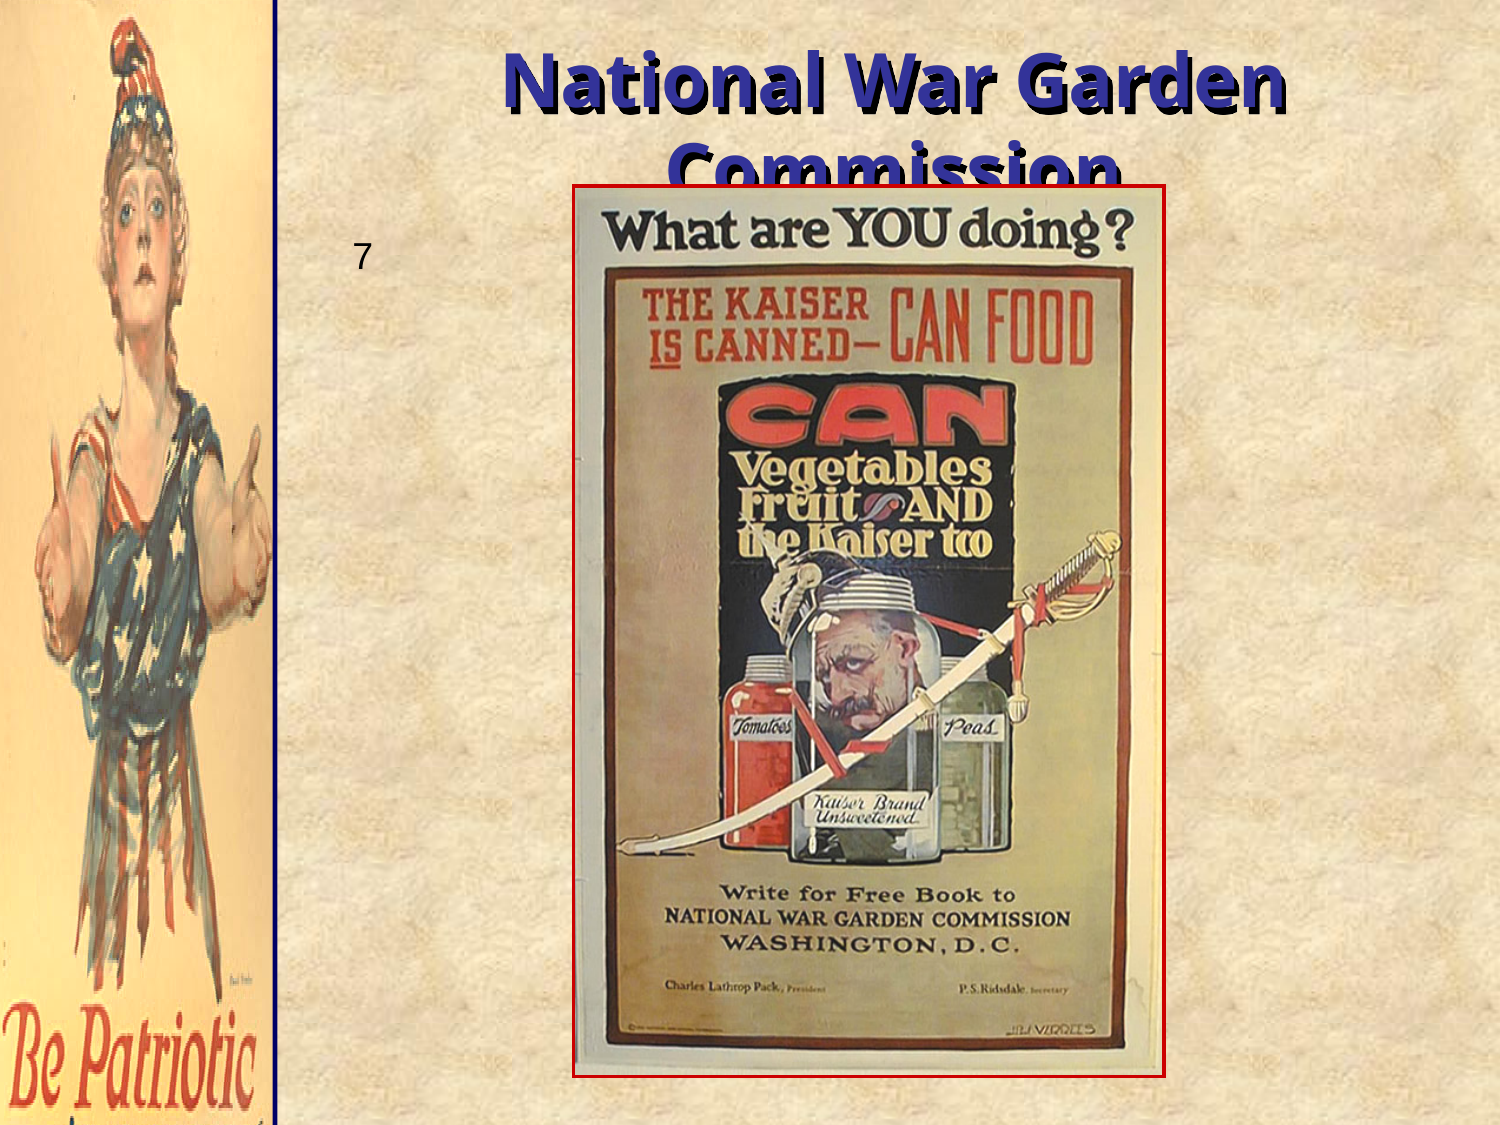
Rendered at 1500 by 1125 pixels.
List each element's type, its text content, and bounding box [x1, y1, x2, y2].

picture [278, 0, 1500, 1125]
text_box 7 [337, 224, 438, 285]
title National War Garden Commission [300, 24, 1488, 141]
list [574, 187, 1163, 1076]
picture [0, 0, 272, 1125]
